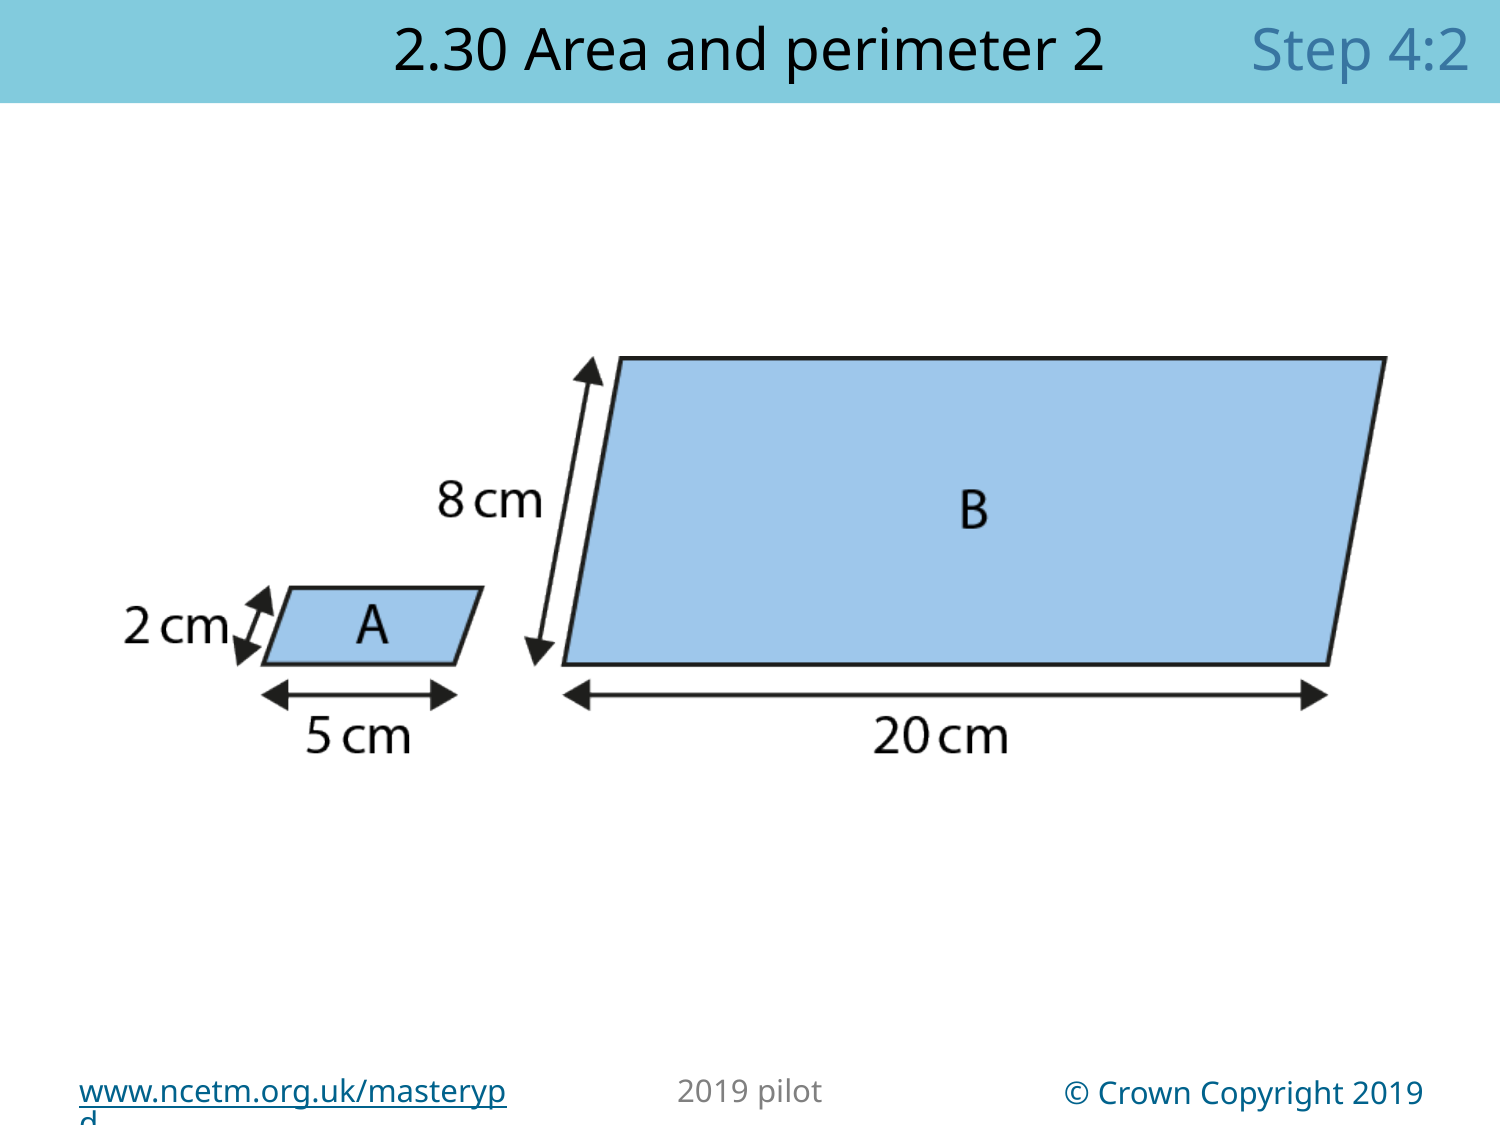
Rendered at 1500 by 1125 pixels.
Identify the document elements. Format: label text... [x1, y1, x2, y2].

list Step 4:2 [0, 0, 1500, 104]
picture [106, 356, 1393, 768]
